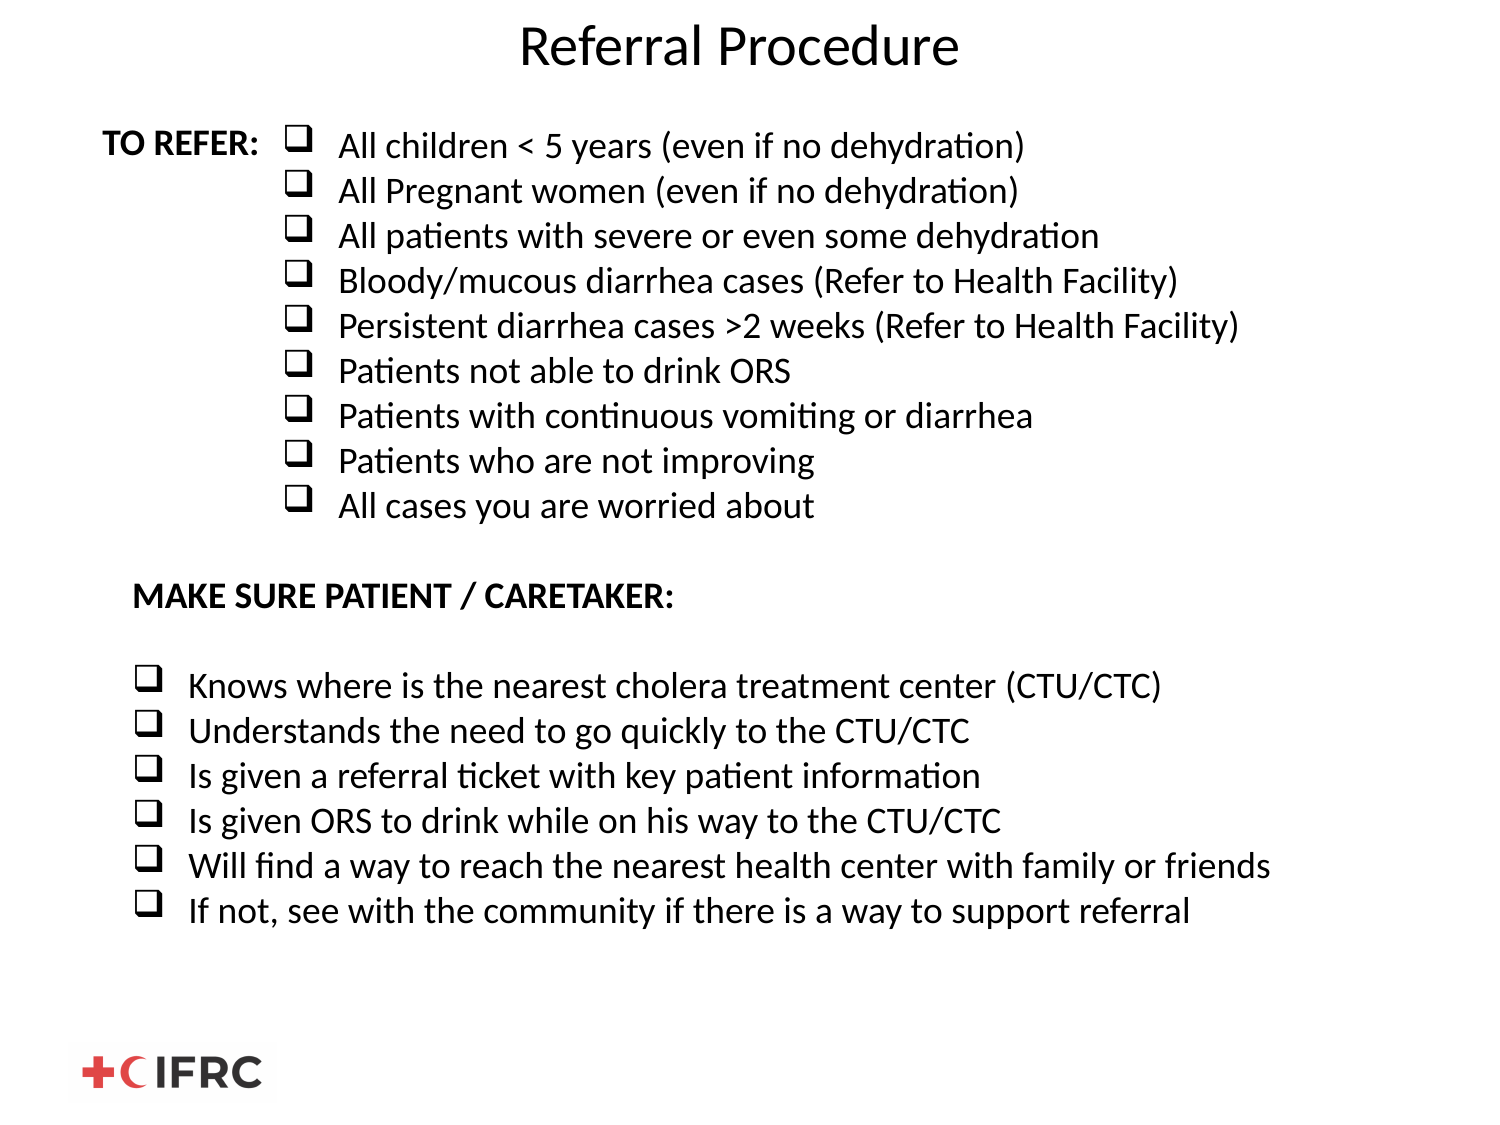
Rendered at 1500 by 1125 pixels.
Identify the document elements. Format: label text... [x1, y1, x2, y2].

text_box All children < 5 years (even if no dehydration) All Pregnant women (even if no dehydration) All patients with severe or even some dehydration Bloody/mucous diarrhea cases (Refer to Health Facility) Persistent diarrhea cases >2 weeks (Refer to Health Facility) Patients not able to drink ORS Patients with continuous vomiting or diarrhea Patients who are not improving All cases you are worried about MAKE SURE PATIENT / CARETAKER: Knows where is the nearest cholera treatment center (CTU/CTC) Understands the need to go quickly to the CTU/CTC Is given a referral ticket with key patient information Is given ORS to drink while on his way to the CTU/CTC Will find a way to reach the nearest health center with family or friends If not, see with the community if there is a way to support referral [117, 113, 1500, 1029]
picture [68, 1042, 277, 1103]
text_box TO REFER: [87, 110, 283, 171]
title Referral Procedure [64, 0, 1415, 136]
